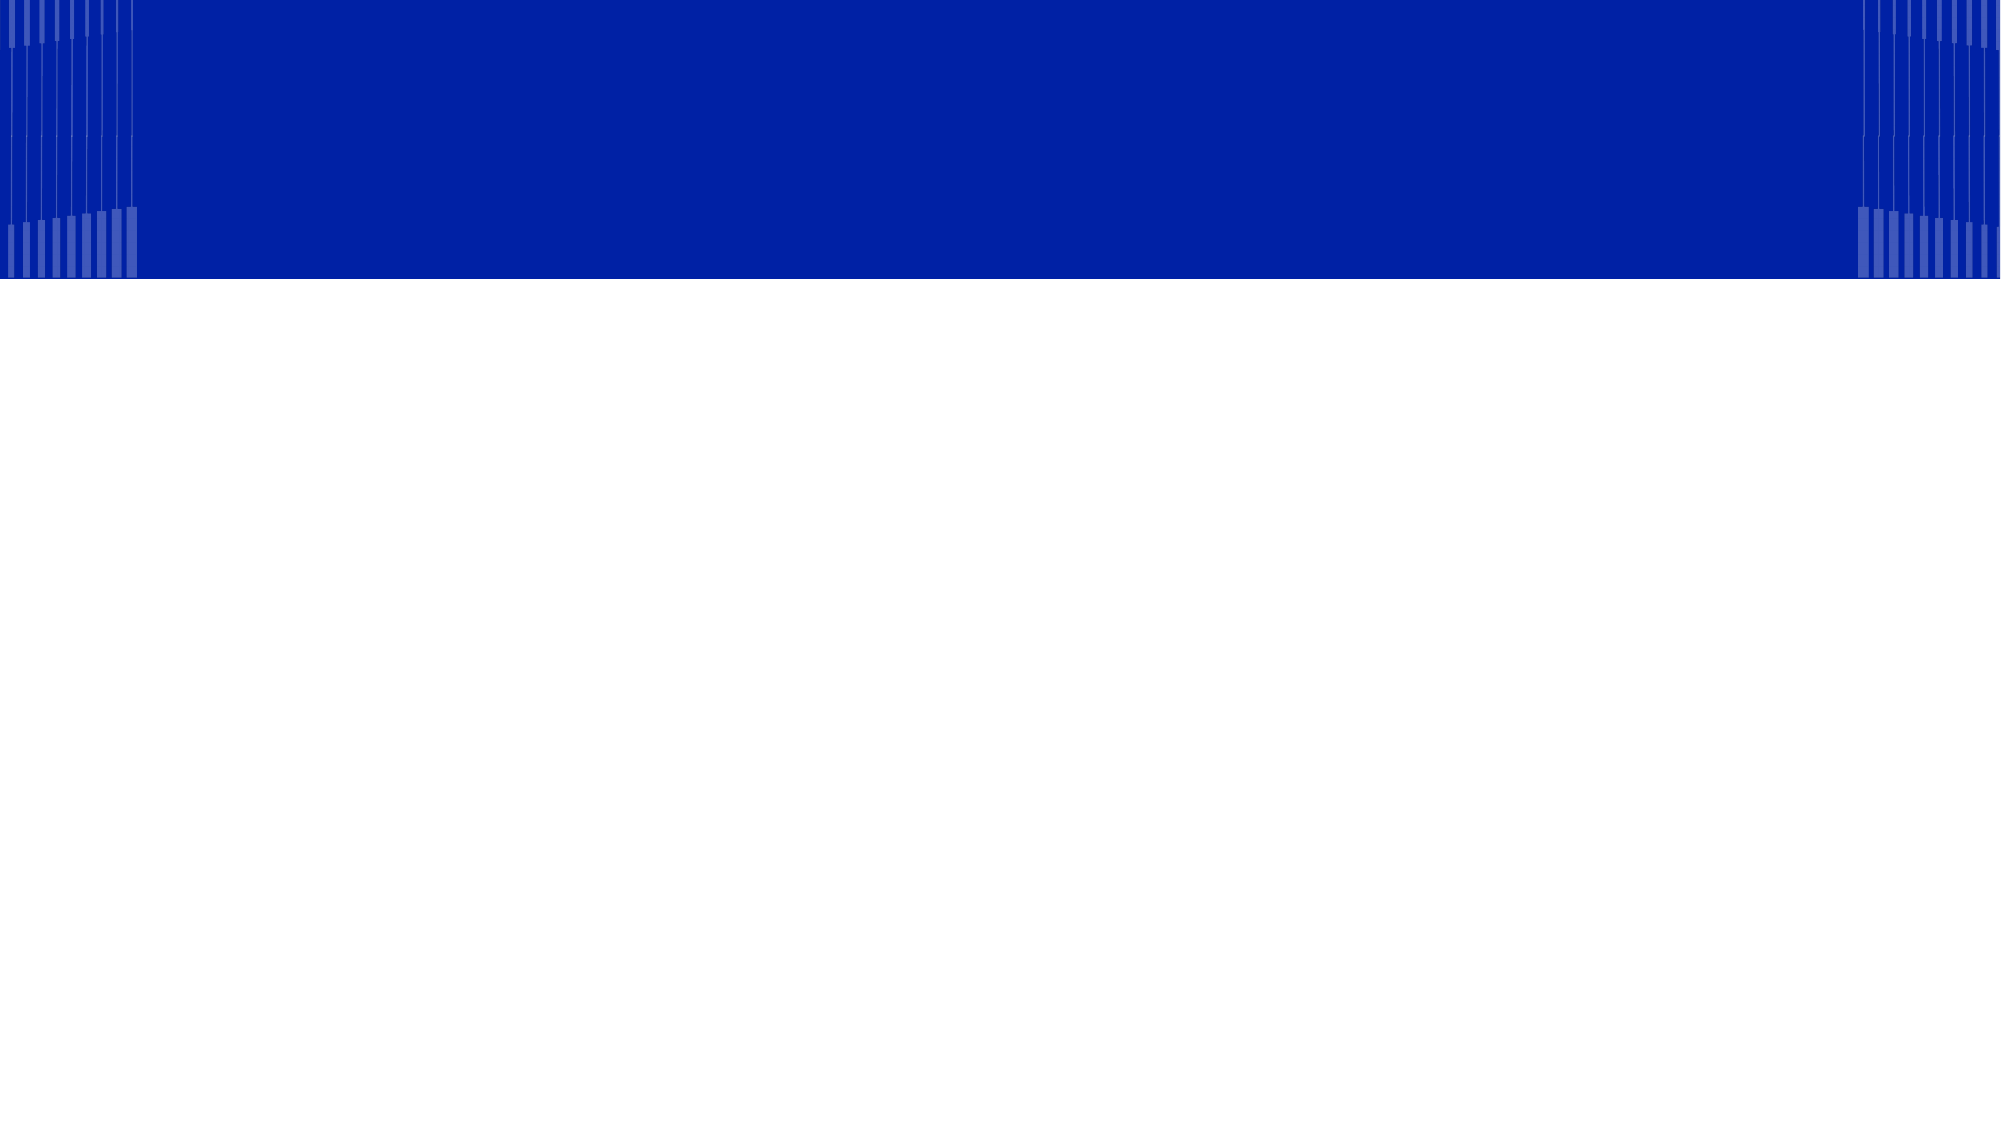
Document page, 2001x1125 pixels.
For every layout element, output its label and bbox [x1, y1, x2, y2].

picture [1858, 0, 2001, 278]
picture [0, 0, 137, 278]
